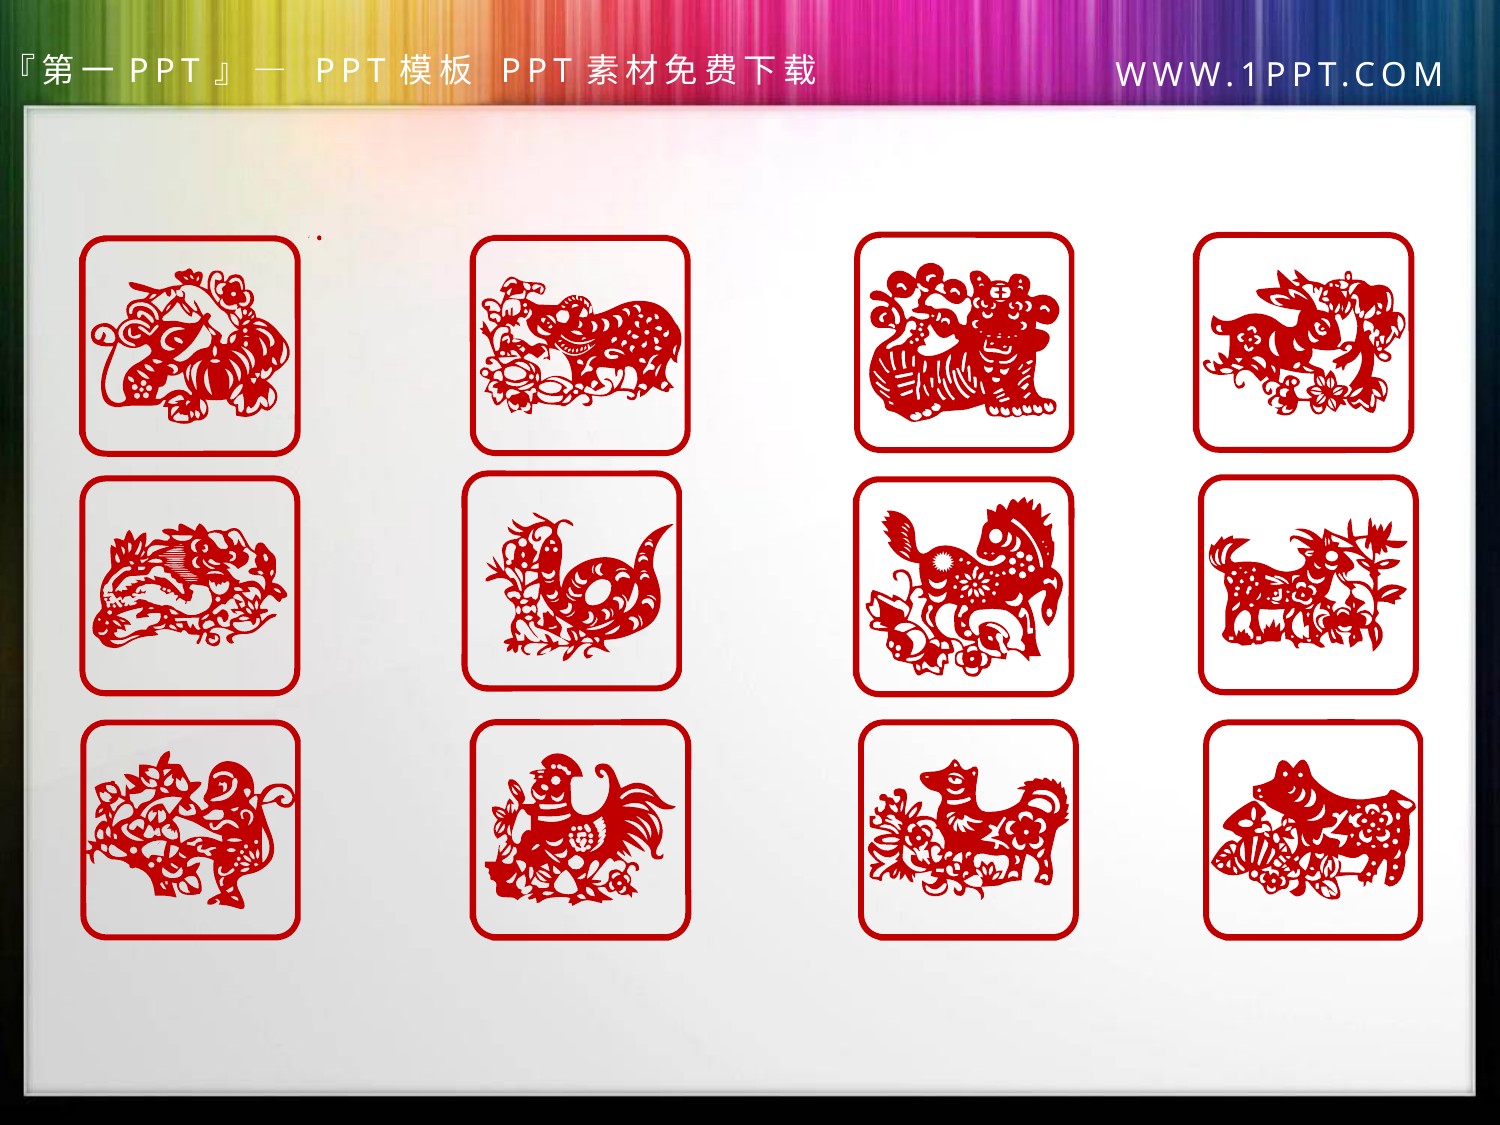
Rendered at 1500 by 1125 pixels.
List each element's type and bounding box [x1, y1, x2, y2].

text_box [219, 777, 226, 784]
picture [0, 0, 1500, 1125]
text_box [129, 861, 137, 869]
text_box [79, 475, 301, 697]
text_box [461, 470, 683, 692]
text_box [1192, 231, 1415, 454]
text_box [469, 234, 691, 457]
text_box [80, 719, 301, 941]
text_box [852, 476, 1075, 698]
text_box [1197, 474, 1420, 696]
text_box [469, 718, 692, 941]
text_box [78, 235, 301, 457]
text_box [1202, 718, 1424, 941]
text_box [857, 718, 1080, 941]
text_box [853, 231, 1075, 454]
